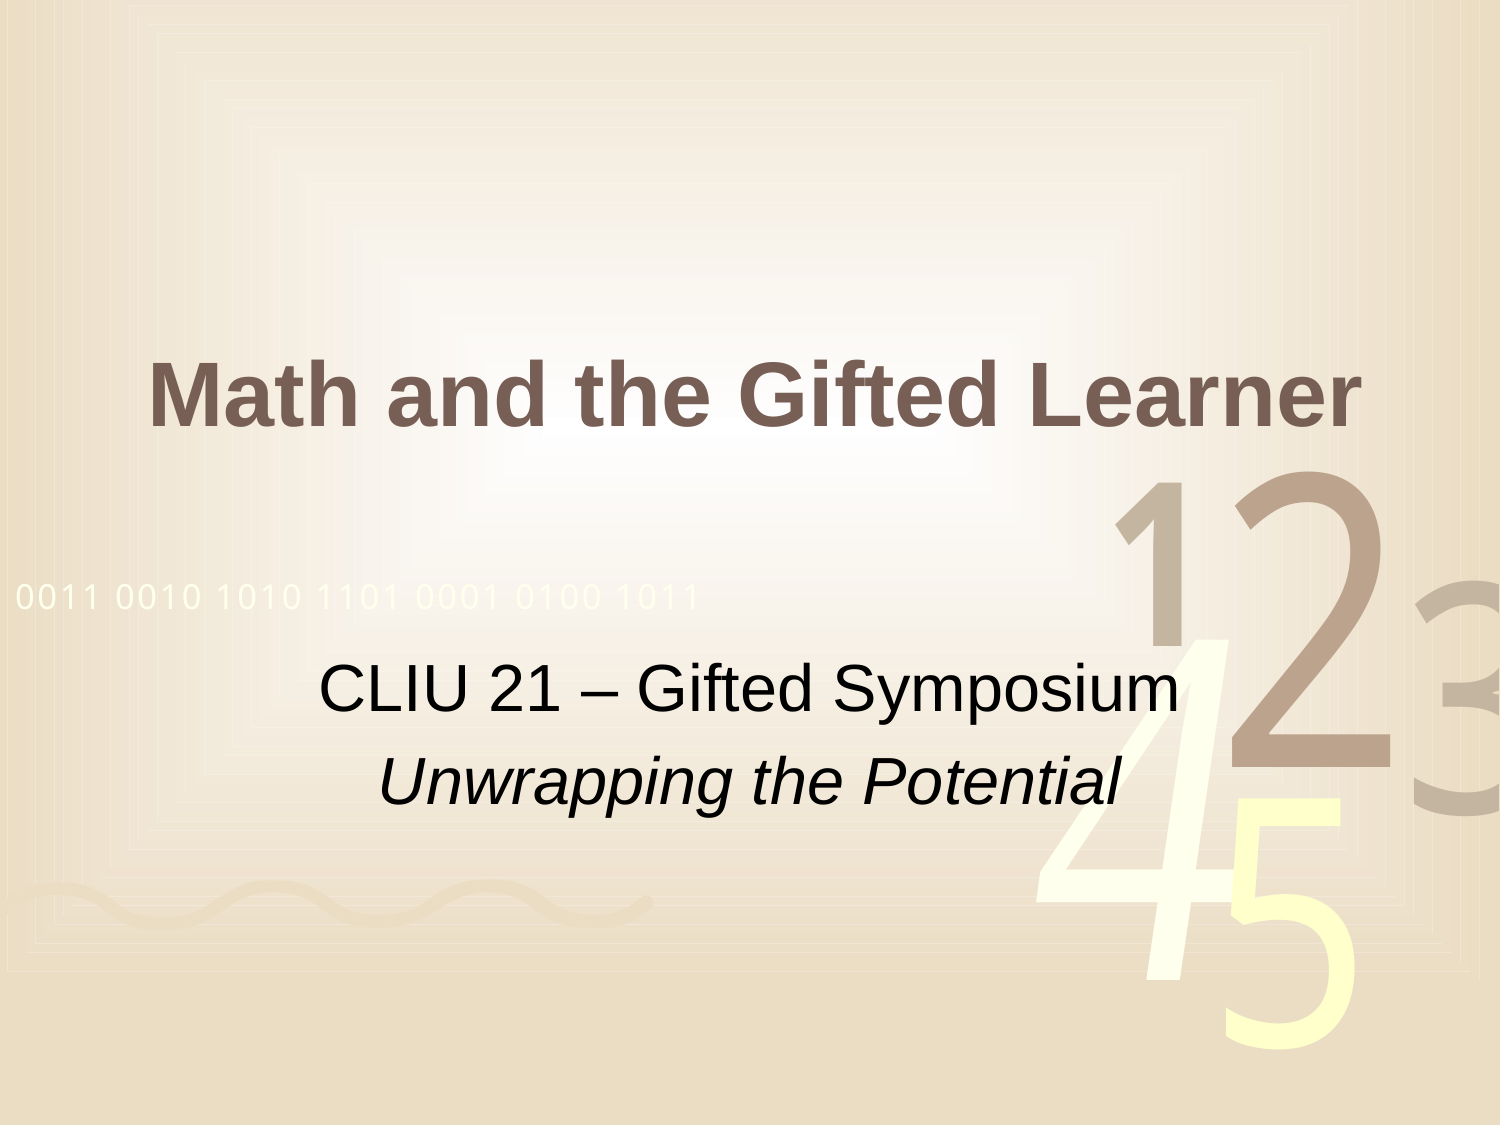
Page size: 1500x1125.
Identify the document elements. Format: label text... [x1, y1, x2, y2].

title Math and the Gifted Learner [49, 199, 1463, 563]
subtitle CLIU 21 – Gifted Symposium Unwrapping the Potential [224, 637, 1276, 926]
